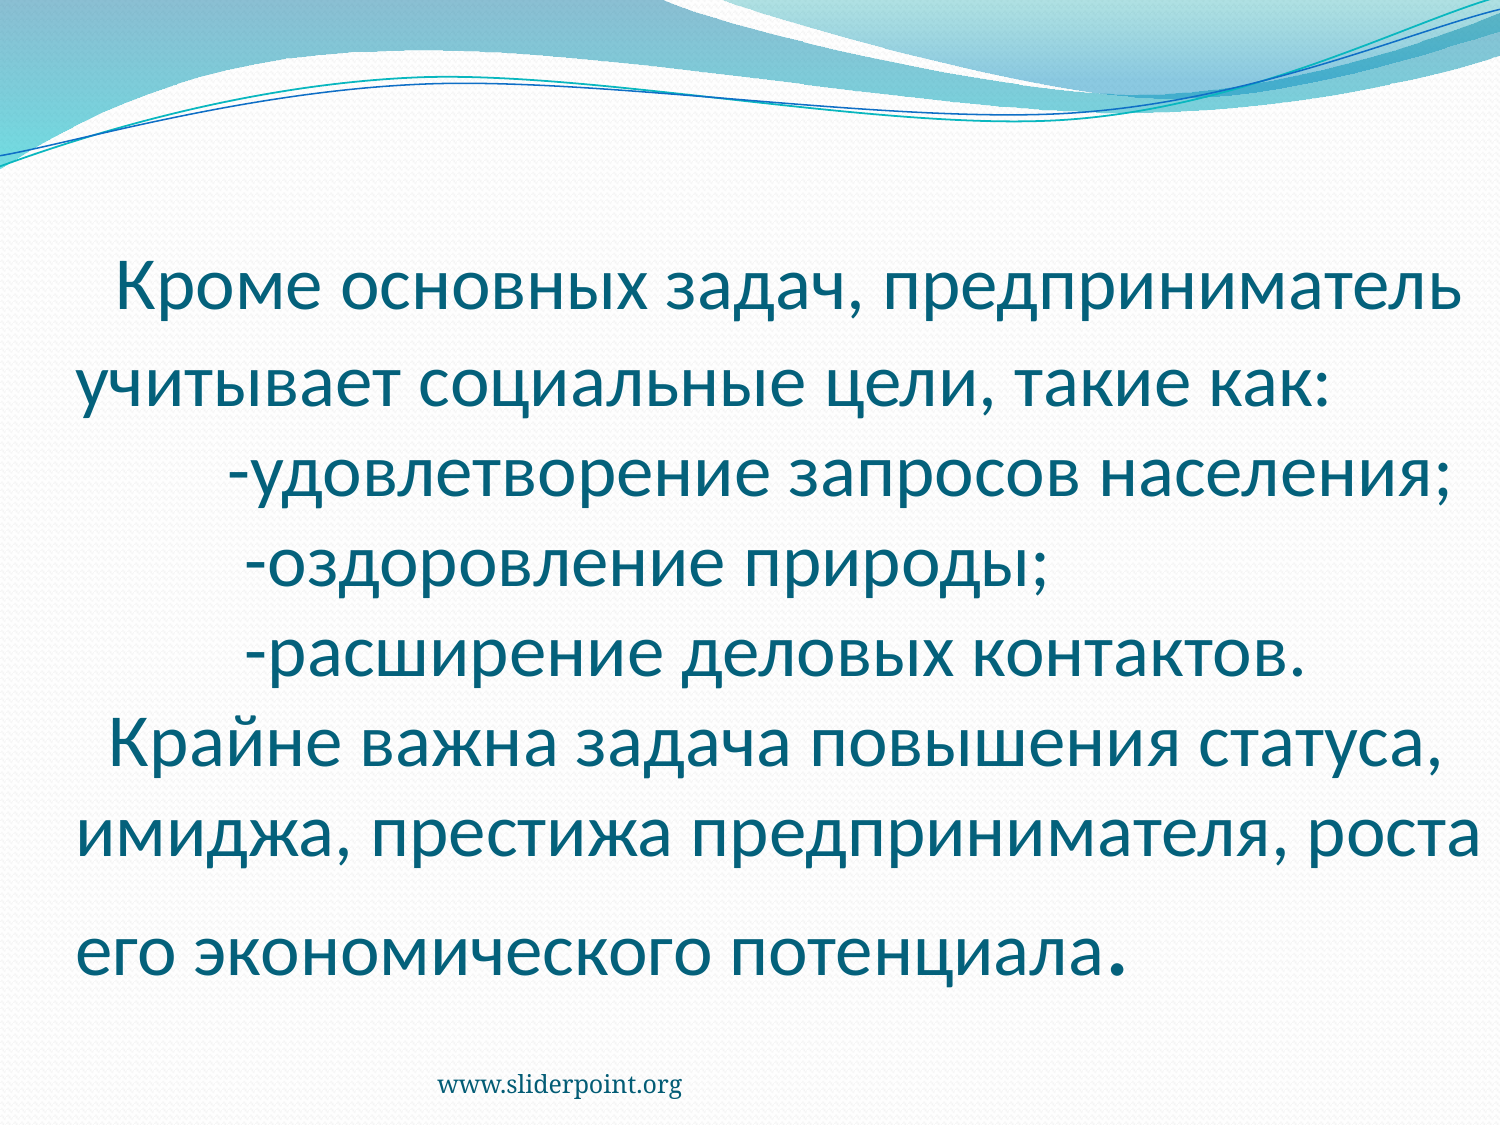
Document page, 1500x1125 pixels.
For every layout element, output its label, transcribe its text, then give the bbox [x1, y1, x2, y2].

title Кроме основных задач, предприниматель учитывает социальные цели, такие как: -удовлетворение запросов населения; -оздоровление природы; -расширение деловых контактов. Крайне важна задача повышения статуса, имиджа, престижа предпринимателя, роста его экономического потенциала. [75, 45, 1500, 997]
footer www.sliderpoint.org [437, 1042, 988, 1103]
